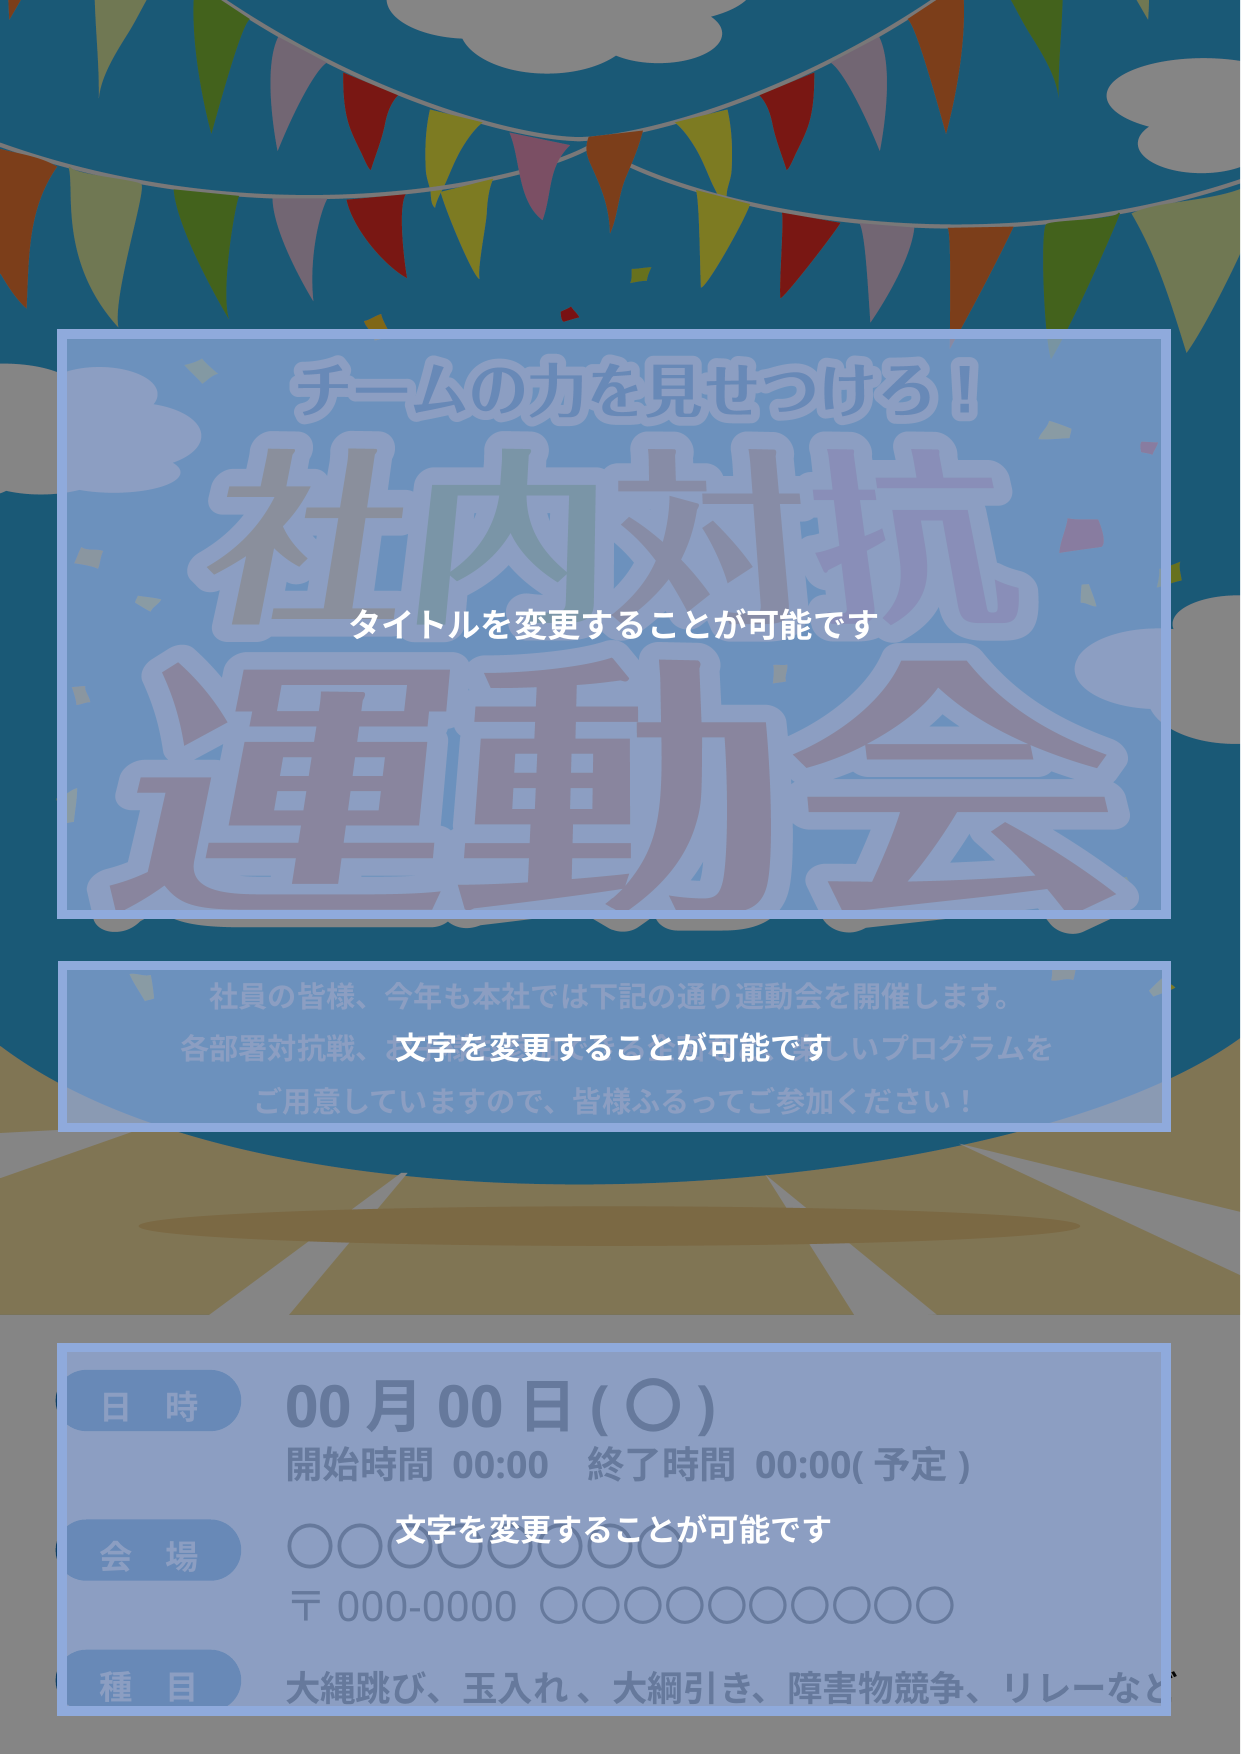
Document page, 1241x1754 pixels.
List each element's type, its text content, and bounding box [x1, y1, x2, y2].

text_box 文字を変更することが可能です [61, 1346, 1167, 1712]
picture [86, 353, 1139, 934]
text_box 文字を変更することが可能です [61, 965, 1168, 1128]
text_box タイトルを変更することが可能です [61, 333, 1167, 916]
text_box [0, 0, 1241, 1754]
